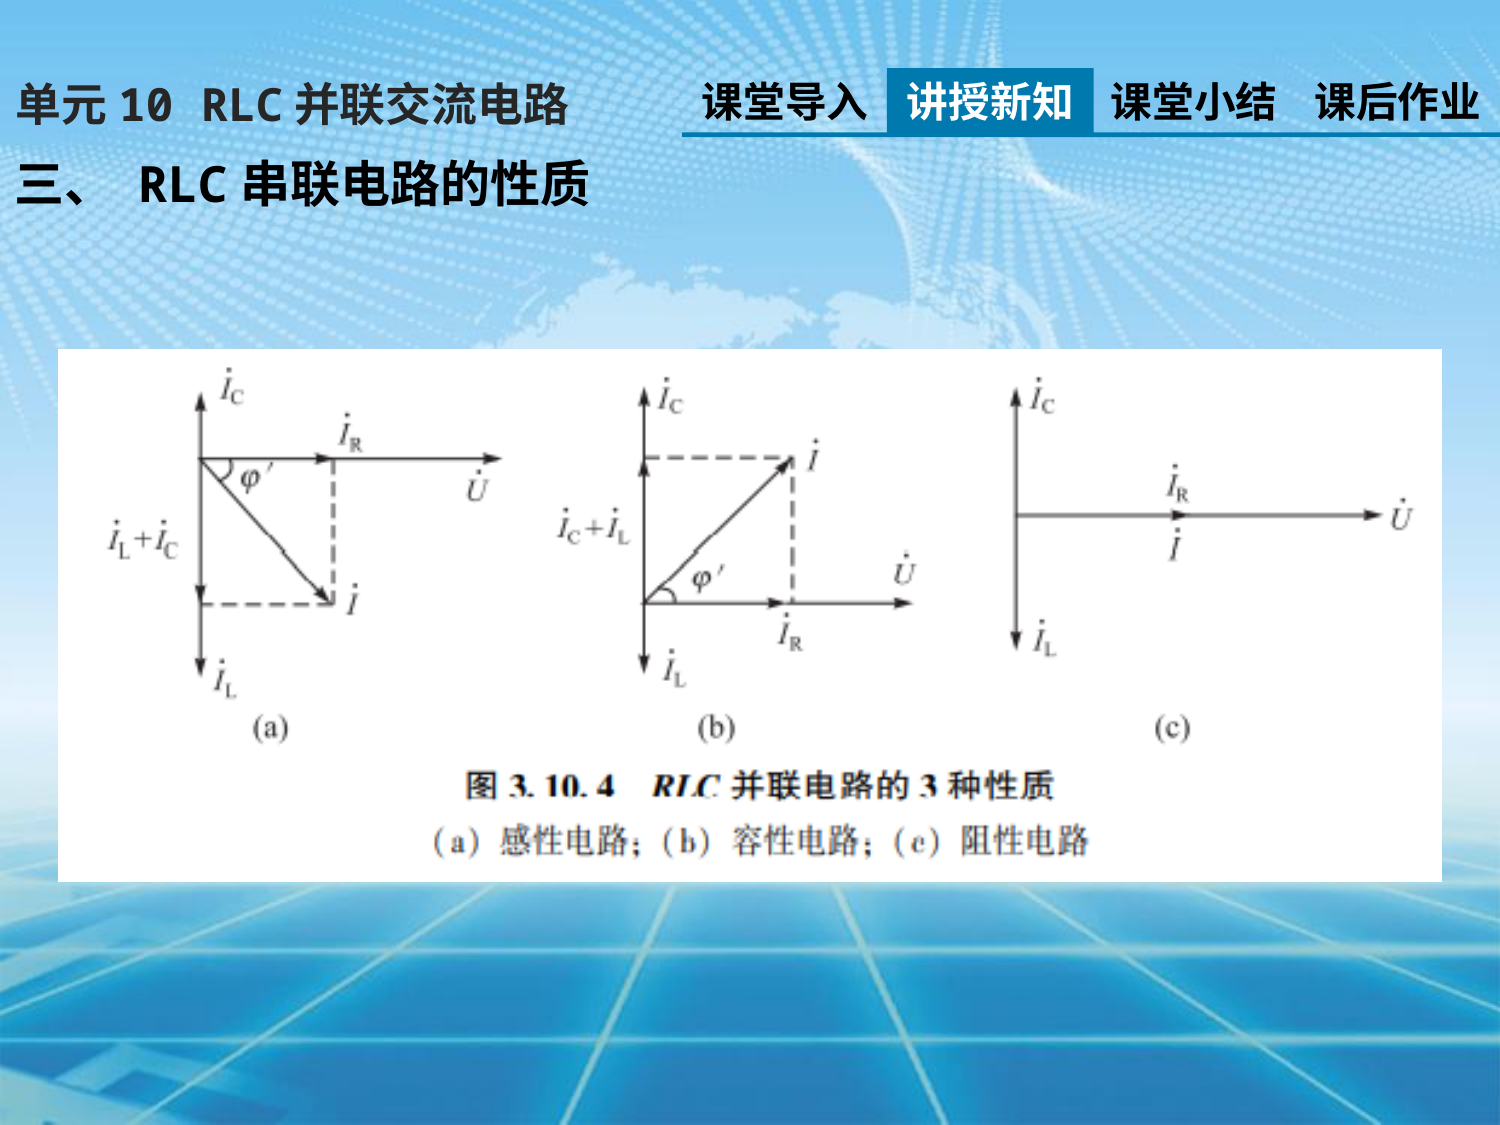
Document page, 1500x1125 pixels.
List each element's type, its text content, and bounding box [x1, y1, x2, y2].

text_box 三、 RLC串联电路的性质 [0, 145, 750, 280]
picture [0, 0, 1500, 1125]
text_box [1, 67, 1500, 139]
